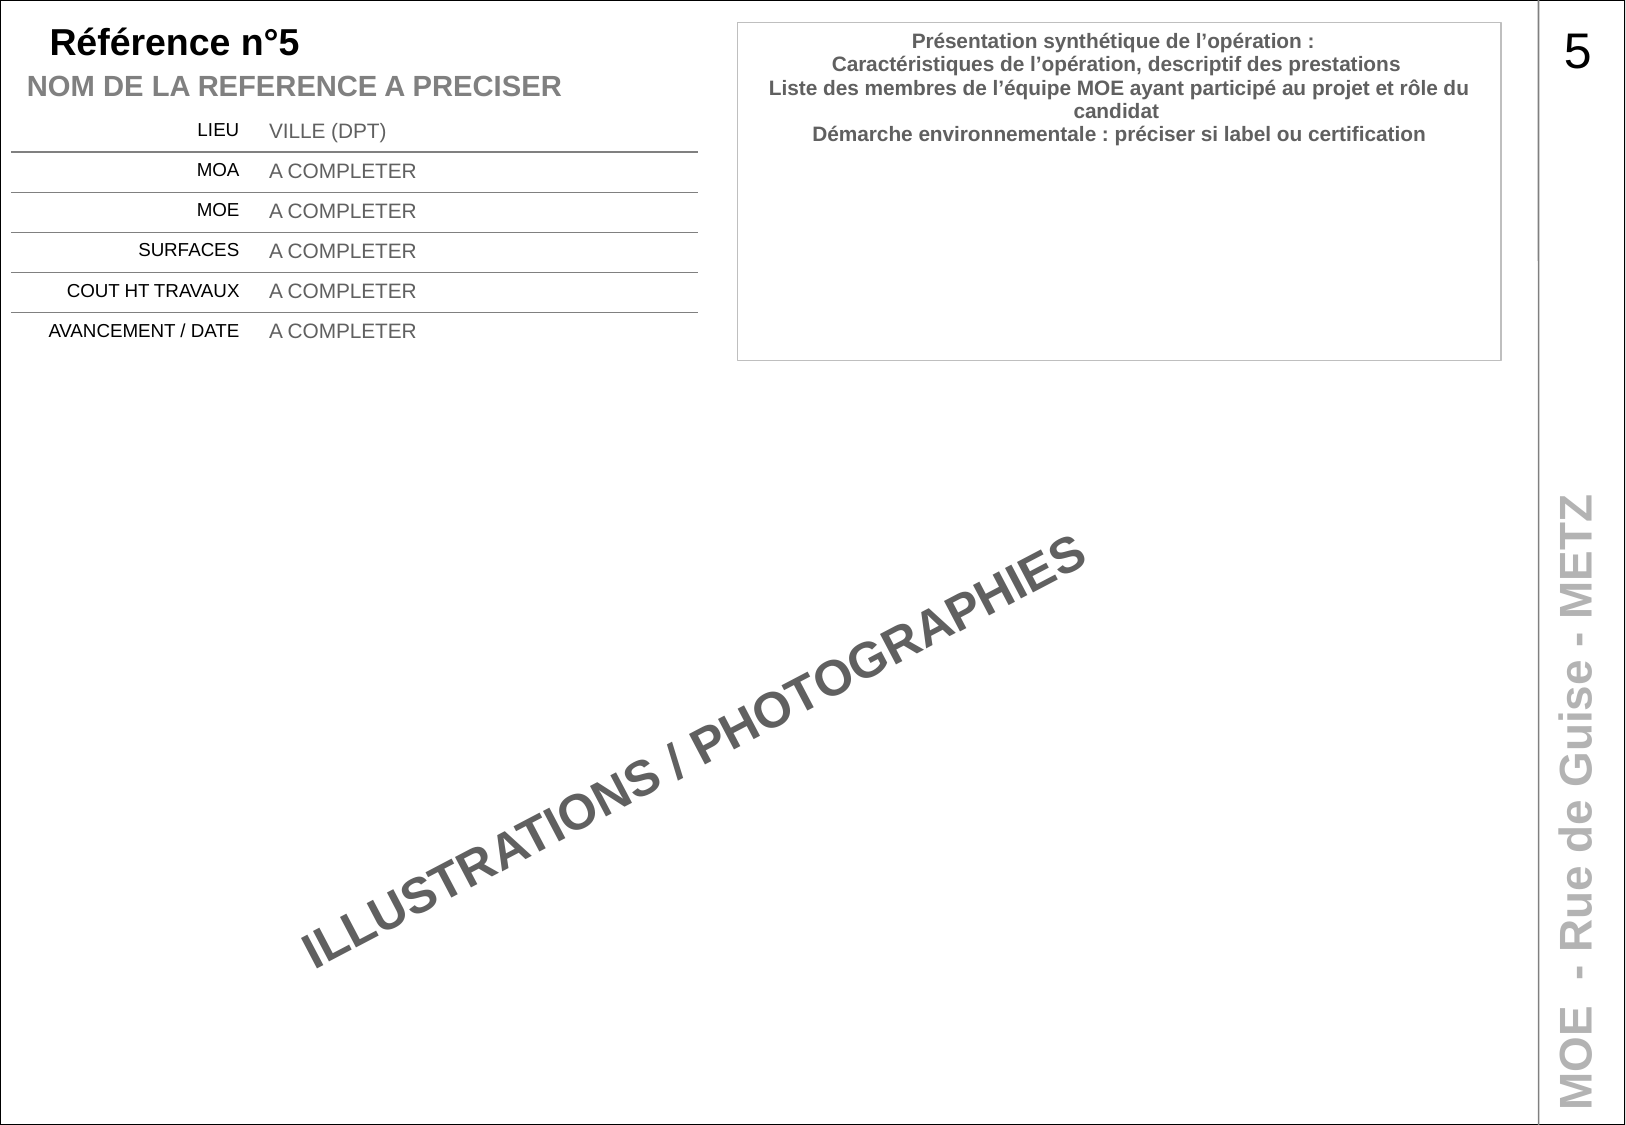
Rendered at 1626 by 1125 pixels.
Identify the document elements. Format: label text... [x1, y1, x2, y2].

text_box [737, 22, 1501, 361]
table_cell A COMPLETER [255, 193, 696, 232]
text_box Référence n°5 [34, 10, 315, 71]
table_cell AVANCEMENT / DATE [13, 313, 253, 352]
table_cell COUT HT TRAVAUX [13, 273, 253, 312]
table_cell SURFACES [13, 233, 253, 272]
table_cell MOE [13, 193, 253, 232]
table_cell VILLE (DPT) [255, 113, 696, 151]
text_box 5 [1542, 11, 1613, 87]
table_cell MOA [13, 153, 253, 192]
table_cell A COMPLETER [255, 153, 696, 192]
table_cell A COMPLETER [255, 233, 696, 272]
text_box ILLUSTRATIONS / PHOTOGRAPHIES [274, 402, 1316, 1014]
text_box MOE - Rue de Guise - METZ [1539, 0, 1625, 1125]
table_header NOM DE LA REFERENCE A PRECISER [13, 63, 696, 111]
table_cell A COMPLETER [255, 273, 696, 312]
table_cell LIEU [13, 113, 253, 151]
table_cell A COMPLETER [255, 313, 696, 352]
